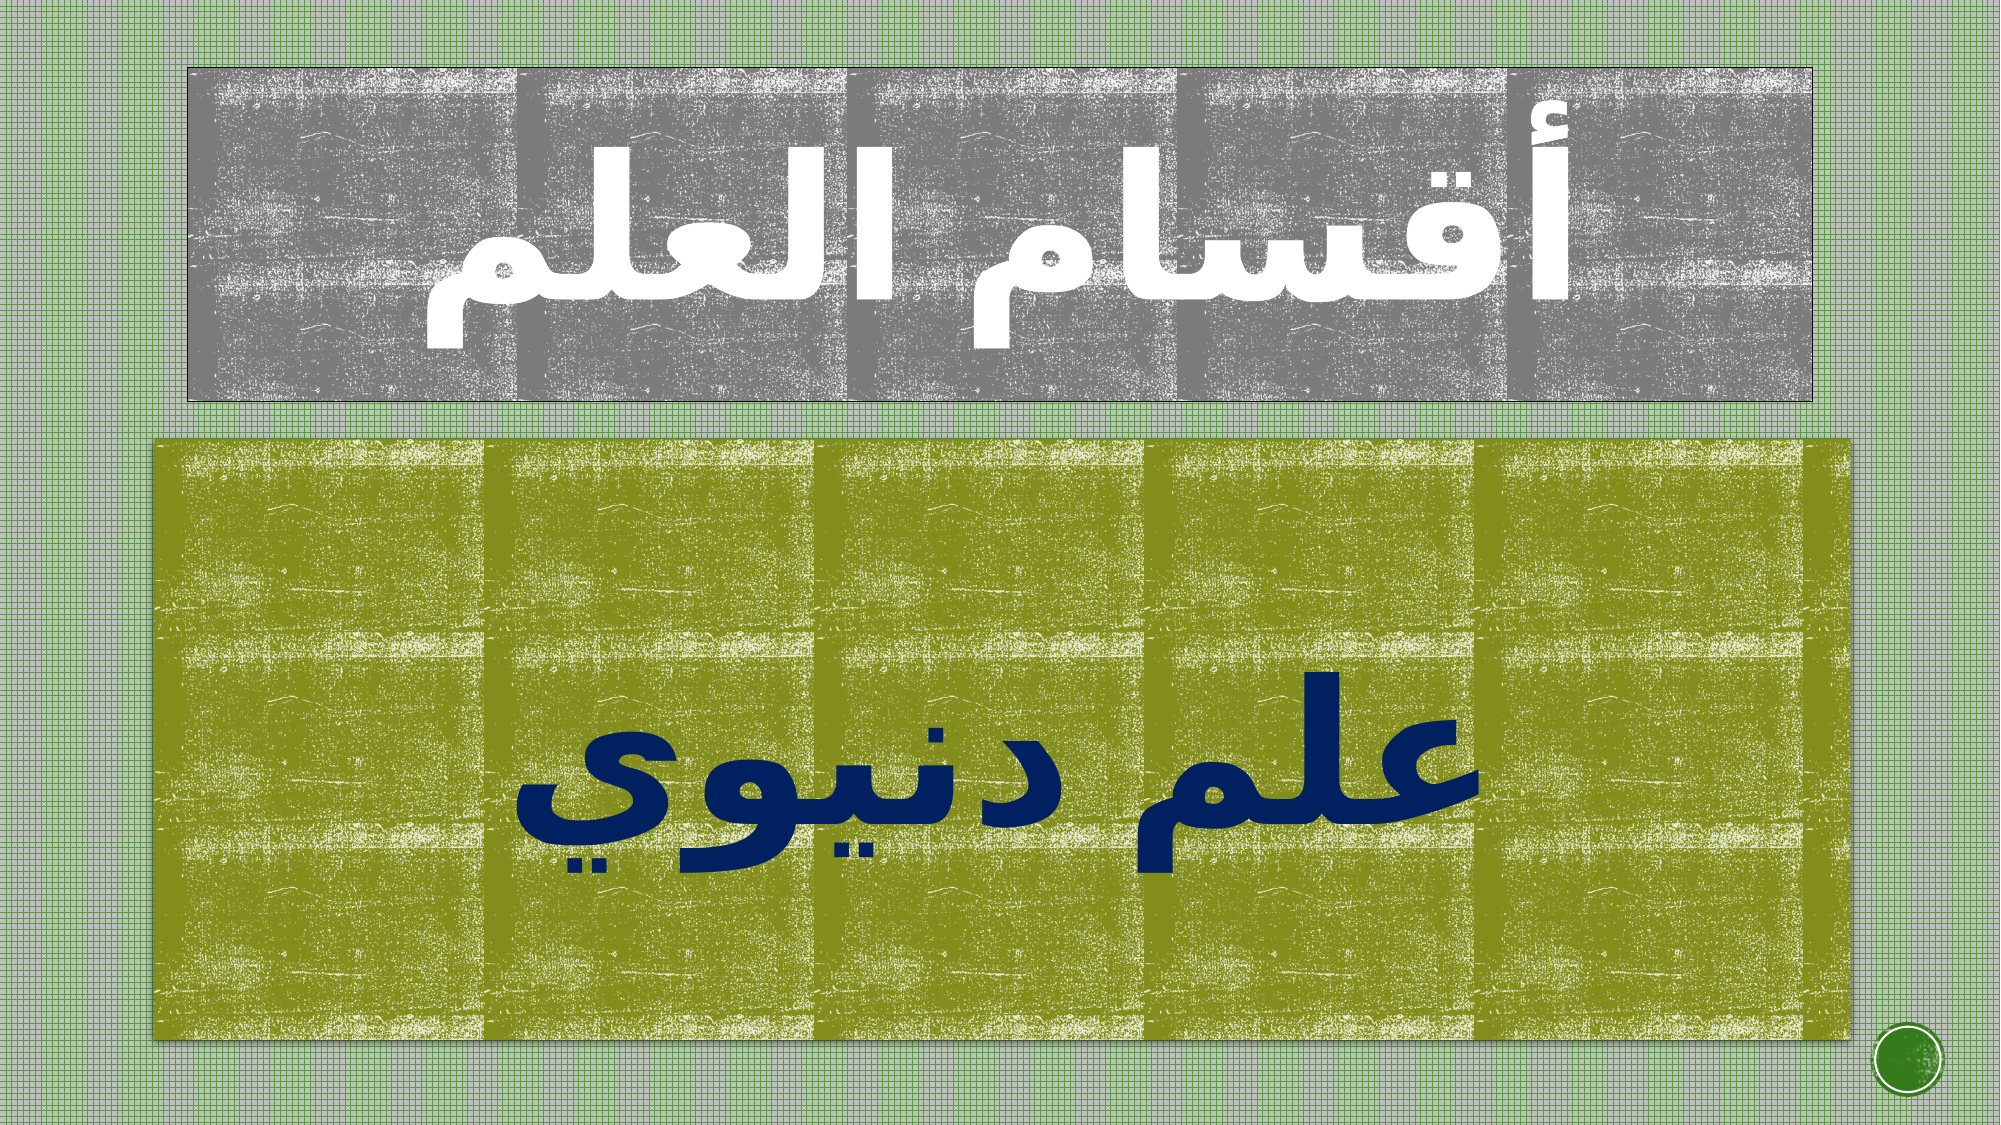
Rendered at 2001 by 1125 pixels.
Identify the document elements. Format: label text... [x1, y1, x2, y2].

title أقسام العلم [187, 67, 1813, 402]
list علم دنيوي [154, 439, 1851, 1040]
